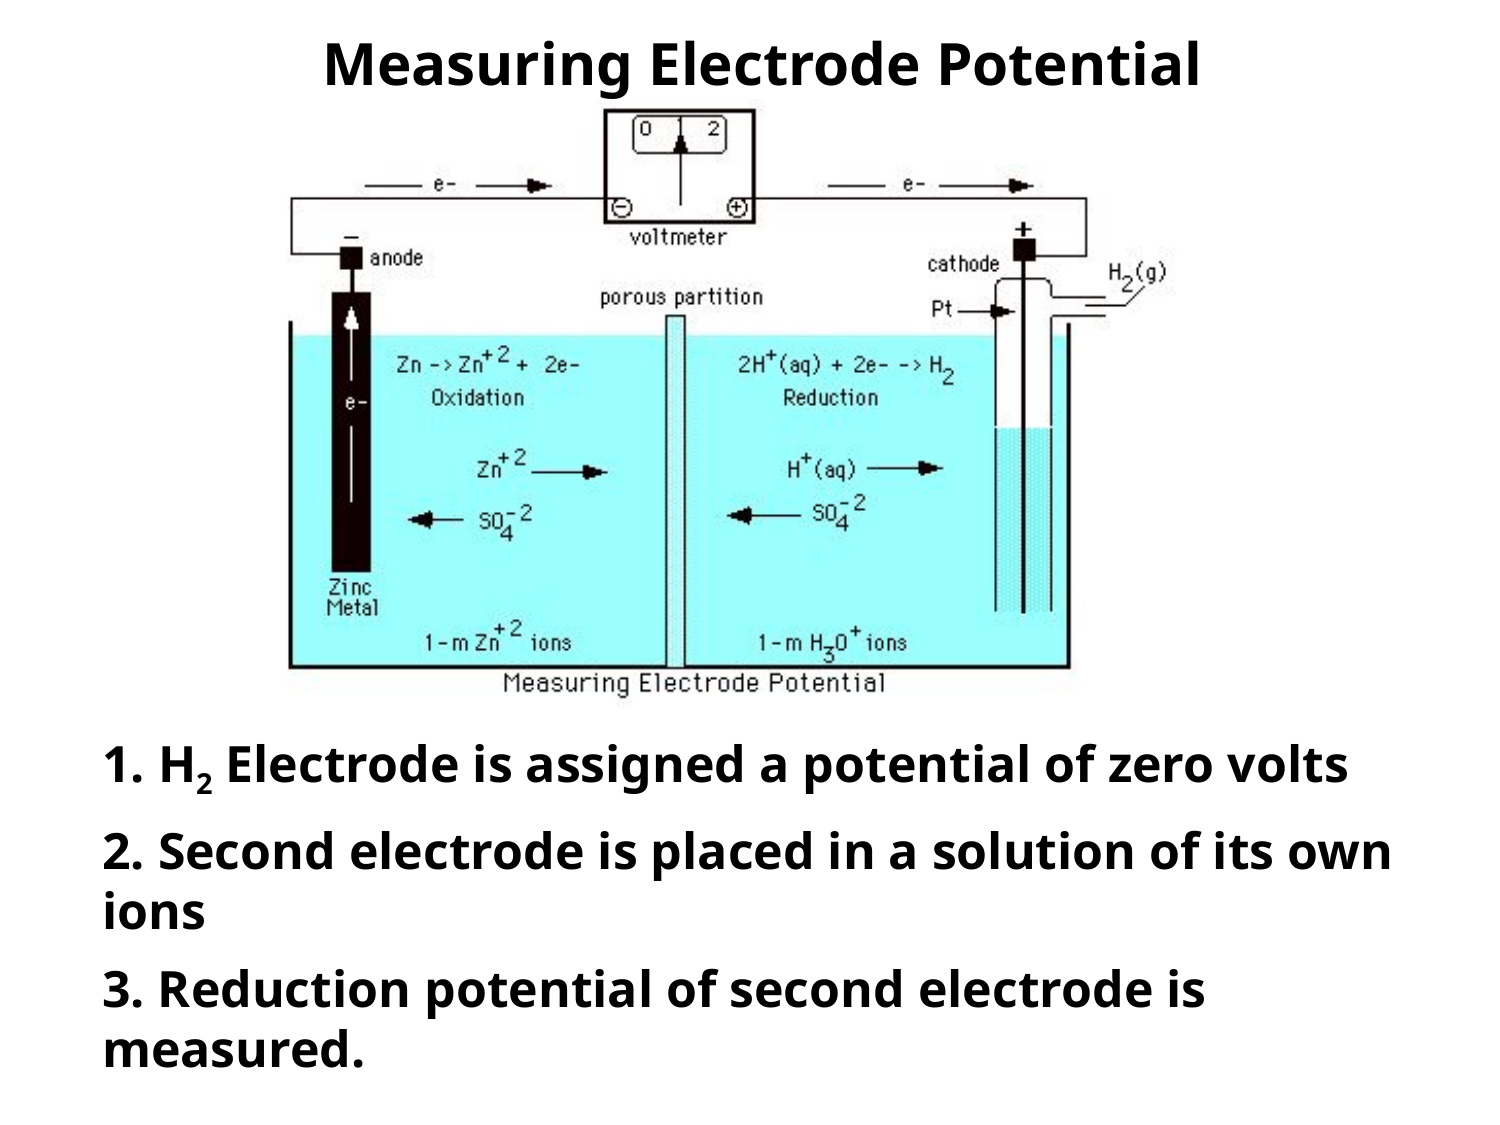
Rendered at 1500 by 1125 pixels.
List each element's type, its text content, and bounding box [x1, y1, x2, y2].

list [287, 99, 1238, 718]
text_box 2. Second electrode is placed in a solution of its own ions [87, 812, 1438, 948]
text_box 3. Reduction potential of second electrode is measured. [87, 949, 1388, 1085]
text_box 1. H2 Electrode is assigned a potential of zero volts [87, 724, 1408, 808]
title Measuring Electrode Potential [149, 0, 1376, 126]
